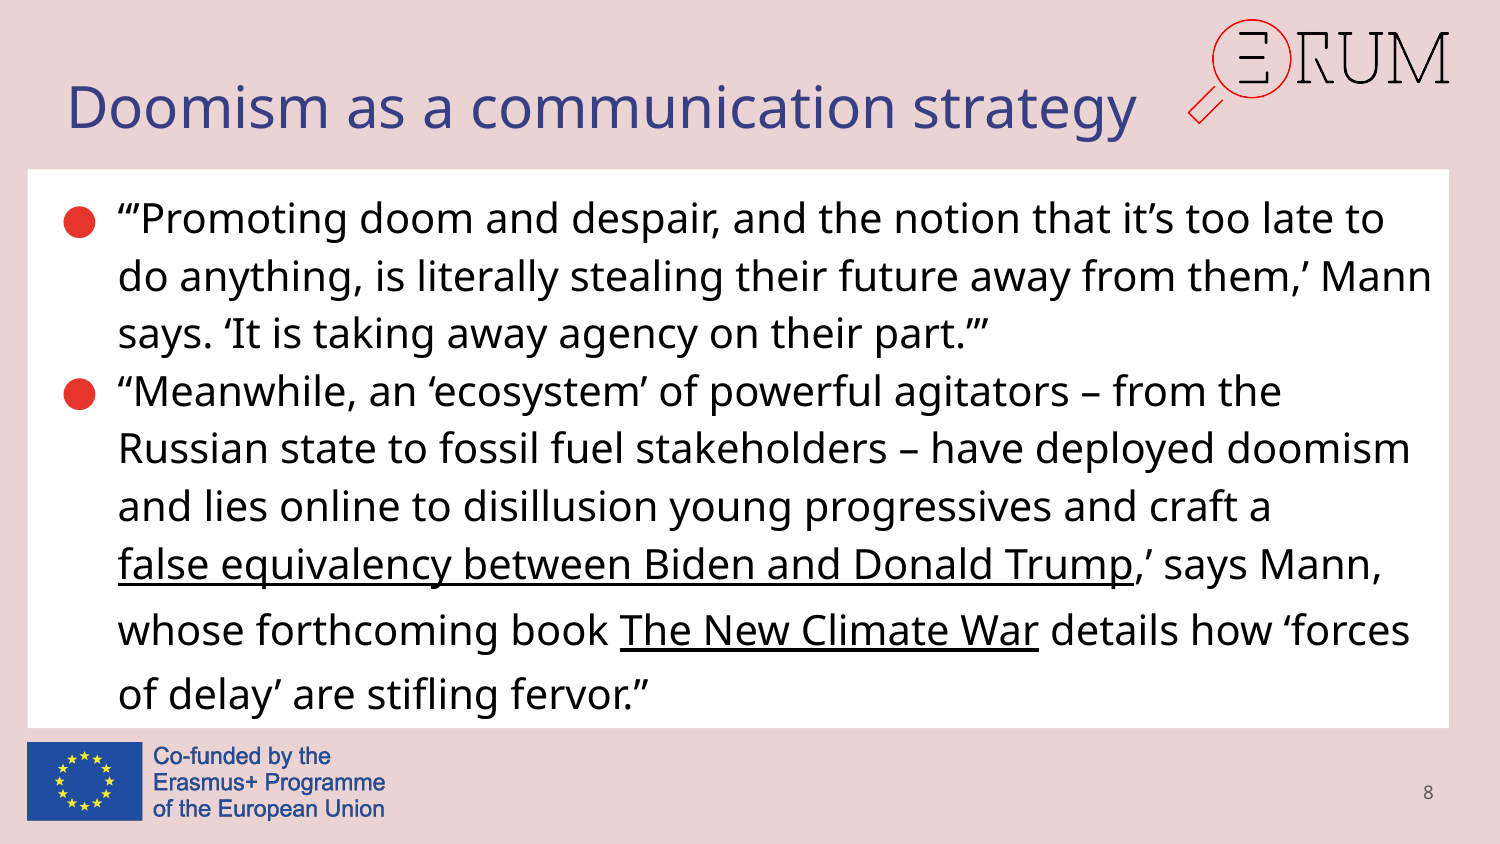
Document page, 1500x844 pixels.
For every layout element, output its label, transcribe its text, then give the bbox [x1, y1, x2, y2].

slide_number 8 [1358, 761, 1449, 826]
picture [27, 742, 385, 821]
list “’Promoting doom and despair, and the notion that it’s too late to do anything, is literally stealing their future away from them,’ Mann says. ‘It is taking away agency on their part.’” “Meanwhile, an ‘ecosystem’ of powerful agitators – from the Russian state to fossil fuel stakeholders – have deployed doomism and lies online to disillusion young progressives and craft a false equivalency between Biden and Donald Trump,’ says Mann, whose forthcoming book The New Climate War details how ‘forces of delay’ are stifling fervor.” [27, 169, 1449, 729]
title Doomism as a communication strategy [51, 55, 1168, 150]
picture [1136, 0, 1500, 137]
